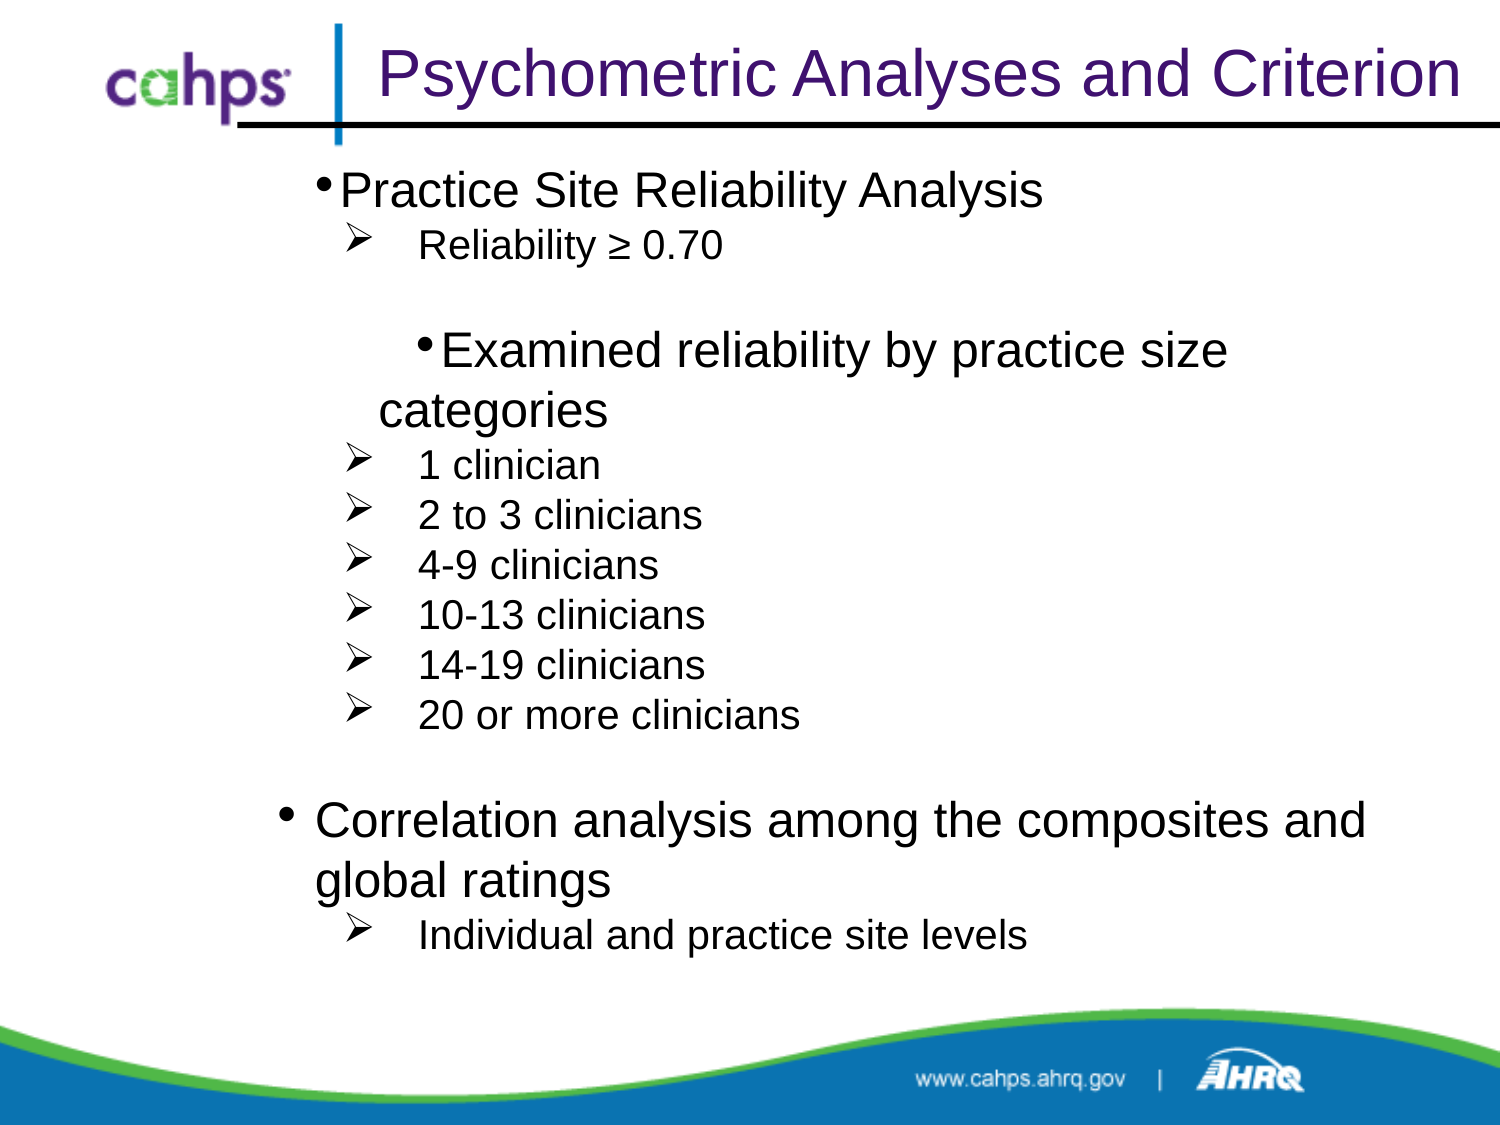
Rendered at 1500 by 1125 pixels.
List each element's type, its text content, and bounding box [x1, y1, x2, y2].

picture [0, 7, 1500, 1125]
text_box Practice Site Reliability Analysis Reliability ≥ 0.70 Examined reliability by practice size categories 1 clinician 2 to 3 clinicians 4-9 clinicians 10-13 clinicians 14-19 clinicians 20 or more clinicians Correlation analysis among the composites and global ratings Individual and practice site levels [262, 149, 1438, 1015]
title Psychometric Analyses and Criterion [362, 22, 1500, 125]
